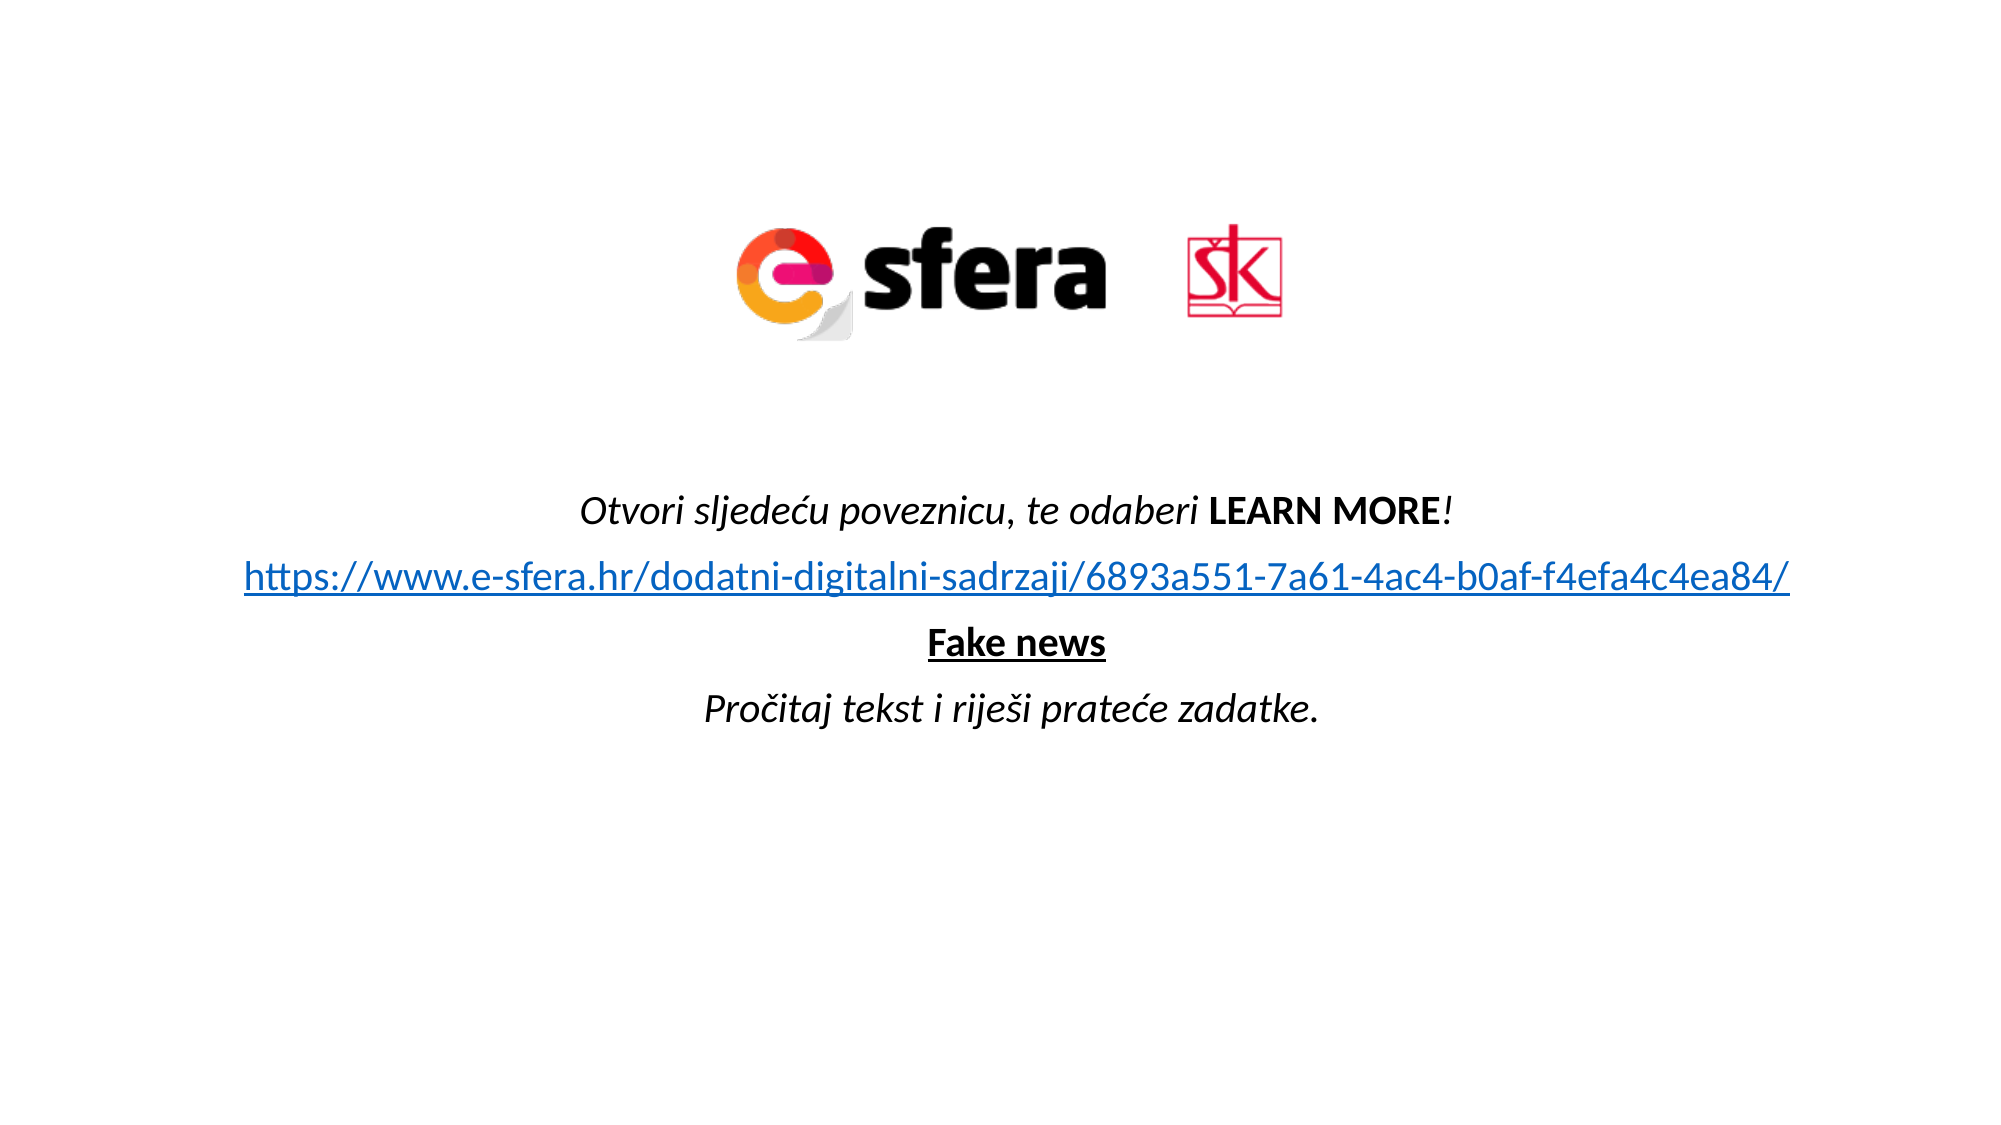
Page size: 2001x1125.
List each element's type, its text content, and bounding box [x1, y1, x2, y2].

text_box Otvori sljedeću poveznicu, te odaberi LEARN MORE! https://www.e-sfera.hr/dodatni-digitalni-sadrzaji/6893a551-7a61-4ac4-b0af-f4efa4c4ea84/ Fake news Pročitaj tekst i riješi prateće zadatke. [59, 480, 1974, 1125]
picture [704, 127, 1330, 440]
